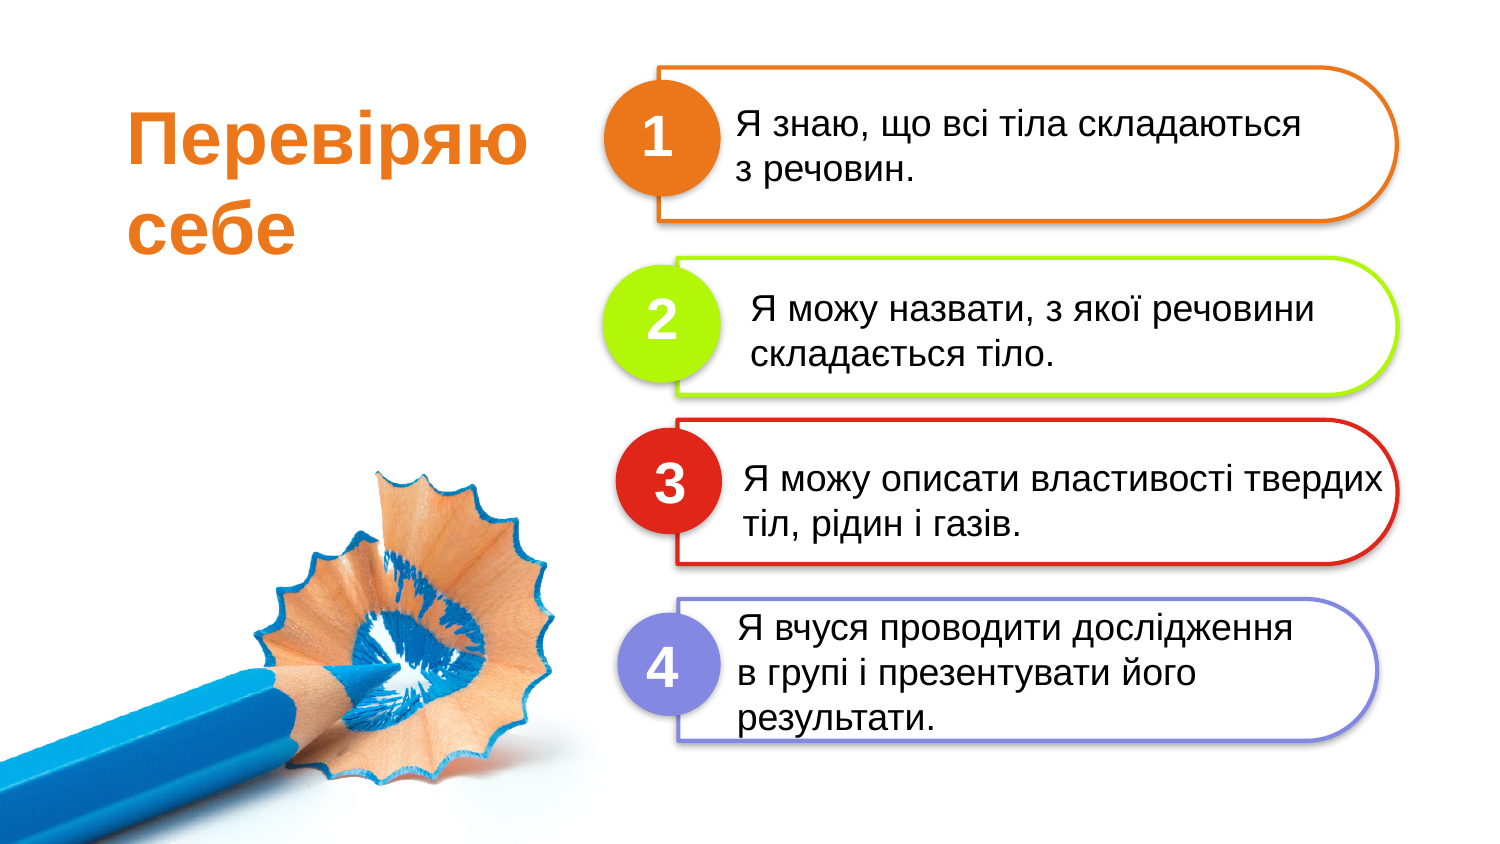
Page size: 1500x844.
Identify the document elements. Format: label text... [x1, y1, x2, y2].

text_box Я вчуся проводити дослідження в групі і презентувати його результати. [722, 595, 1415, 790]
text_box [617, 94, 722, 198]
text_box [676, 419, 1382, 565]
text_box [603, 104, 614, 173]
text_box [677, 691, 722, 742]
text_box [658, 66, 1398, 222]
text_box 1 [614, 90, 702, 176]
picture [0, 469, 636, 844]
text_box [676, 257, 1377, 396]
text_box [628, 79, 697, 90]
text_box [614, 427, 723, 535]
text_box Я знаю, що всі тіла складаються з речовин. [720, 92, 1375, 197]
list Перевіряю себе [112, 79, 578, 281]
text_box [638, 611, 722, 717]
text_box 3 [639, 437, 702, 523]
text_box [616, 628, 631, 701]
text_box [677, 598, 722, 645]
text_box Я можу описати властивості твердих тіл, рідин і газів. [727, 446, 1431, 552]
text_box 2 [631, 273, 694, 359]
text_box 4 [631, 621, 694, 707]
text_box [601, 263, 722, 384]
text_box Я можу назвати, з якої речовини складається тіло. [735, 276, 1461, 382]
